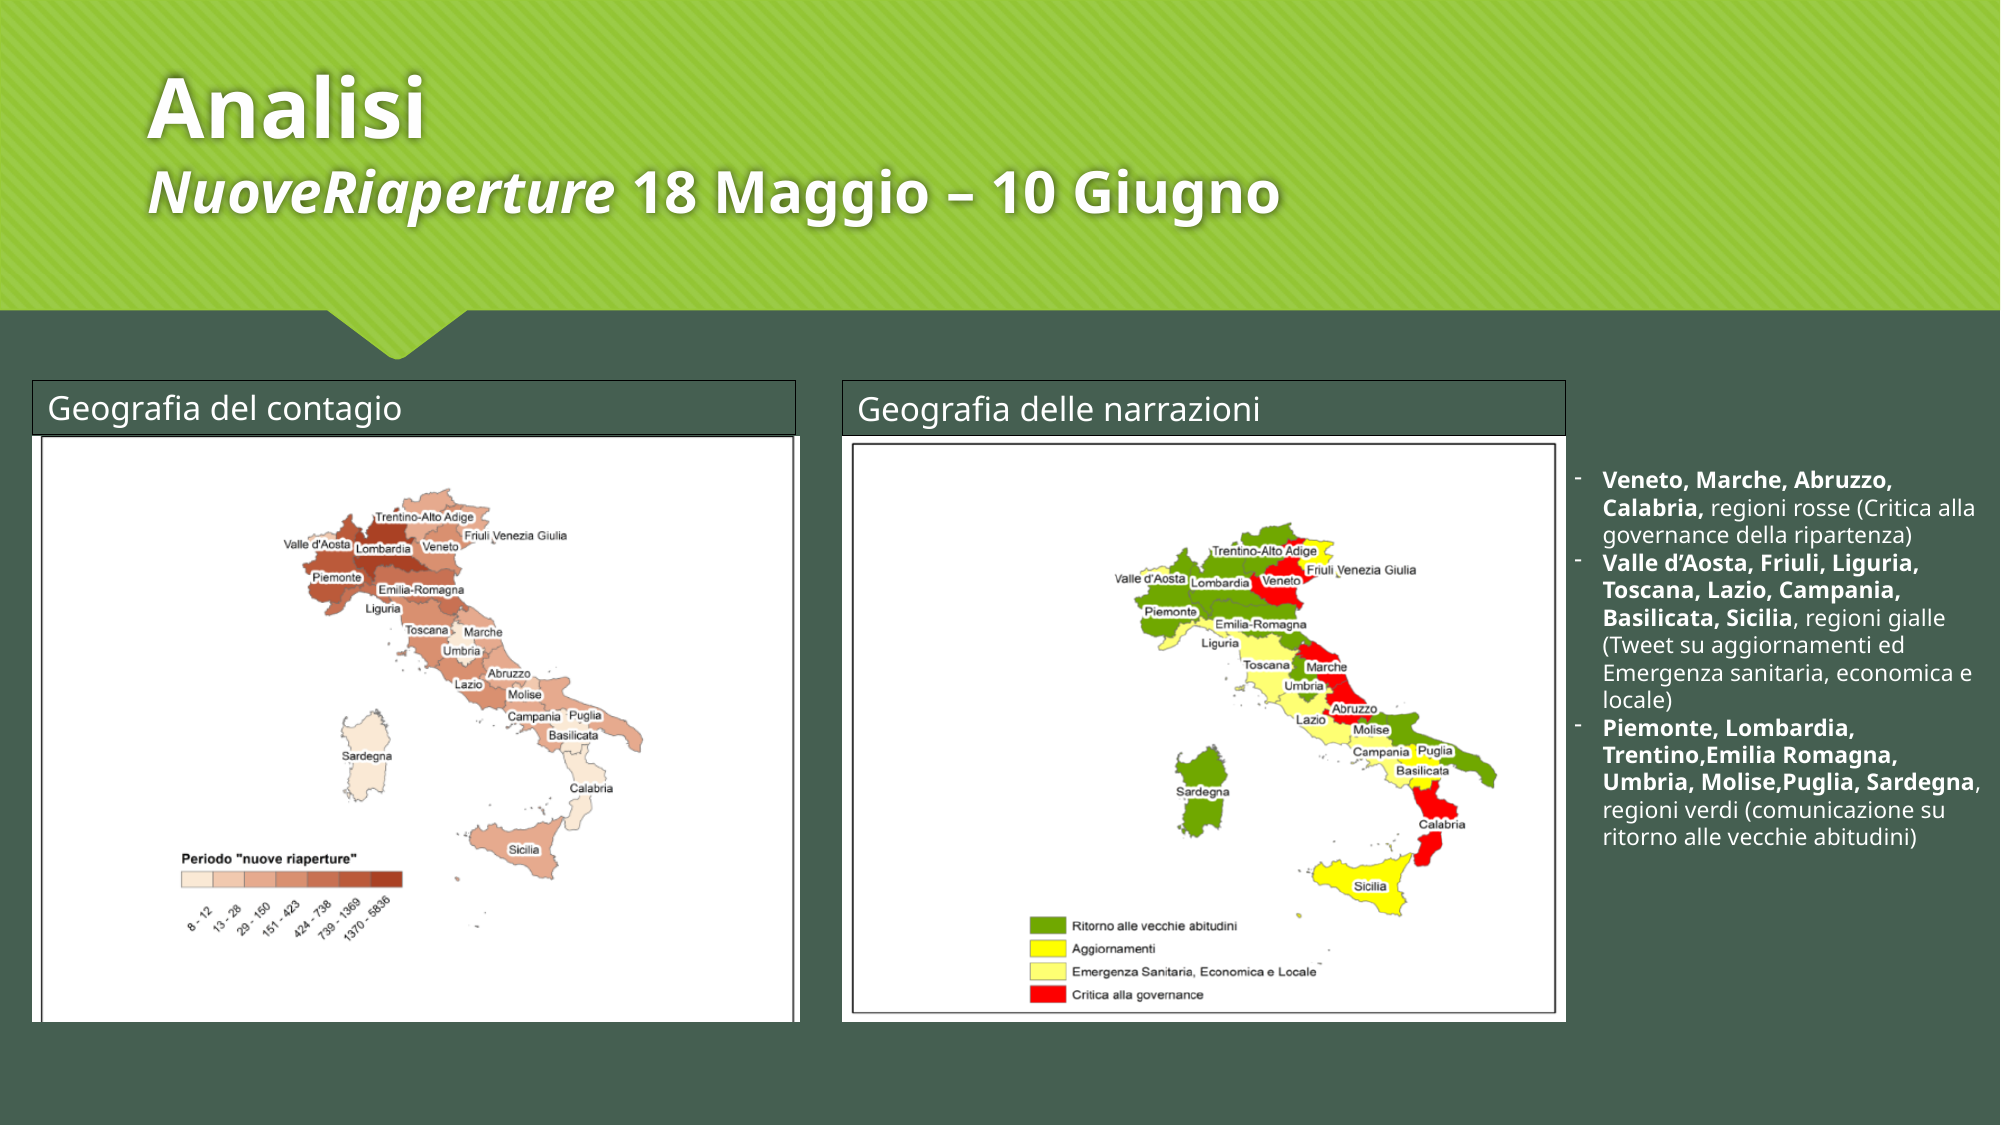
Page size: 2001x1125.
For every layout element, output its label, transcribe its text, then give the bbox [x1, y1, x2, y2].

picture [32, 436, 800, 1023]
text_box Geografia del contagio [32, 380, 796, 435]
title Analisi NuoveRiaperture 18 Maggio – 10 Giugno [132, 73, 1868, 233]
text_box Veneto, Marche, Abruzzo, Calabria, regioni rosse (Critica alla governance della ripartenza) Valle d’Aosta, Friuli, Liguria, Toscana, Lazio, Campania, Basilicata, Sicilia, regioni gialle (Tweet su aggiornamenti ed Emergenza sanitaria, economica e locale) Piemonte, Lombardia, Trentino,Emilia Romagna, Umbria, Molise,Puglia, Sardegna, regioni verdi (comunicazione su ritorno alle vecchie abitudini) [1566, 458, 2000, 886]
picture [841, 436, 1566, 1023]
text_box Geografia delle narrazioni [842, 380, 1566, 436]
